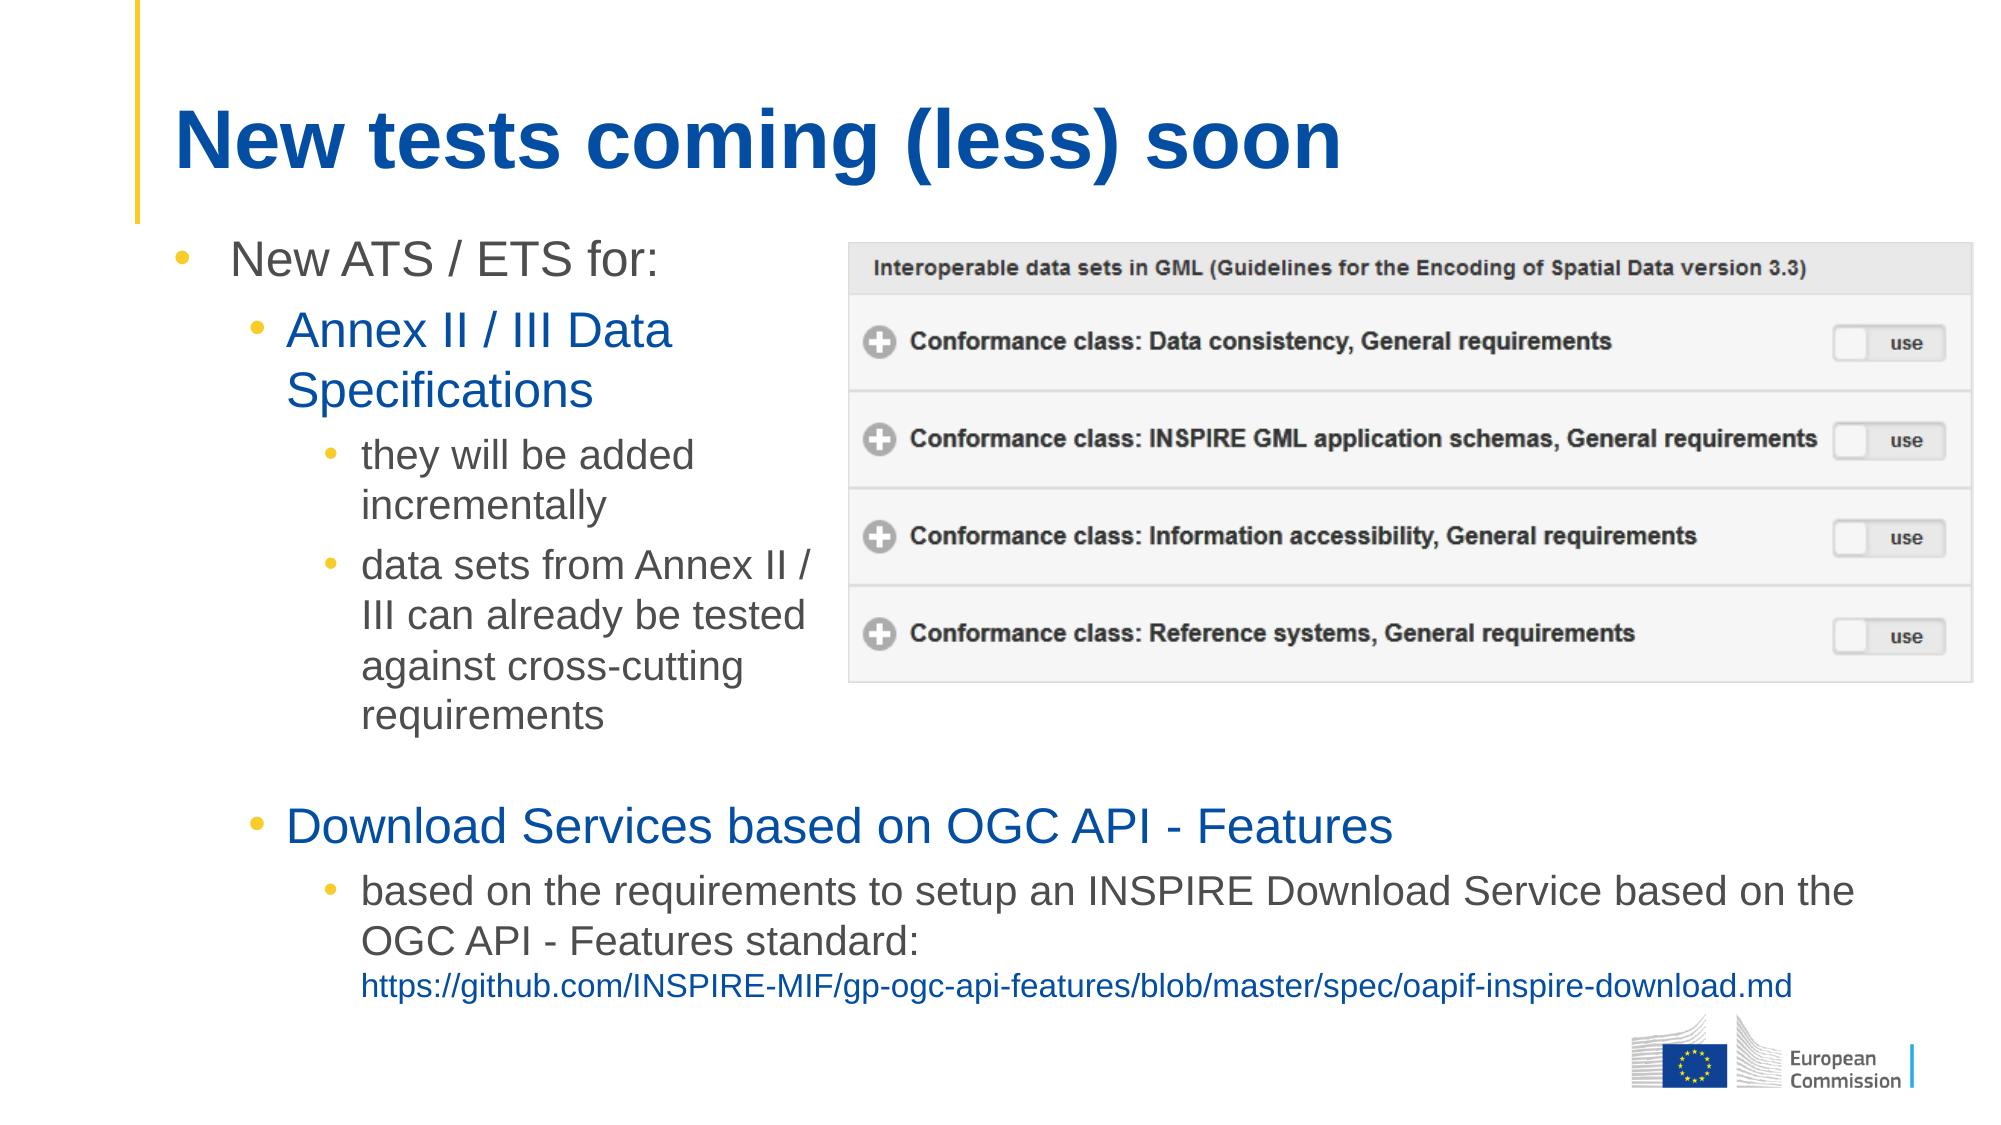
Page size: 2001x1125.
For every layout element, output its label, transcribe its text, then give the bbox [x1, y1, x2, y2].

picture [848, 242, 1974, 683]
list New ATS / ETS for: Annex II / III Data Specifications they will be added incrementally data sets from Annex II / III can already be tested against cross-cutting requirements [158, 219, 828, 739]
title New tests coming (less) soon [159, 58, 2000, 187]
text_box Download Services based on OGC API - Features based on the requirements to setup an INSPIRE Download Service based on the OGC API - Features standard: https://github.com/INSPIRE-MIF/gp-ogc-api-features/blob/master/spec/oapif-inspire-download.md [158, 786, 1928, 1045]
picture [1631, 1045, 1915, 1091]
